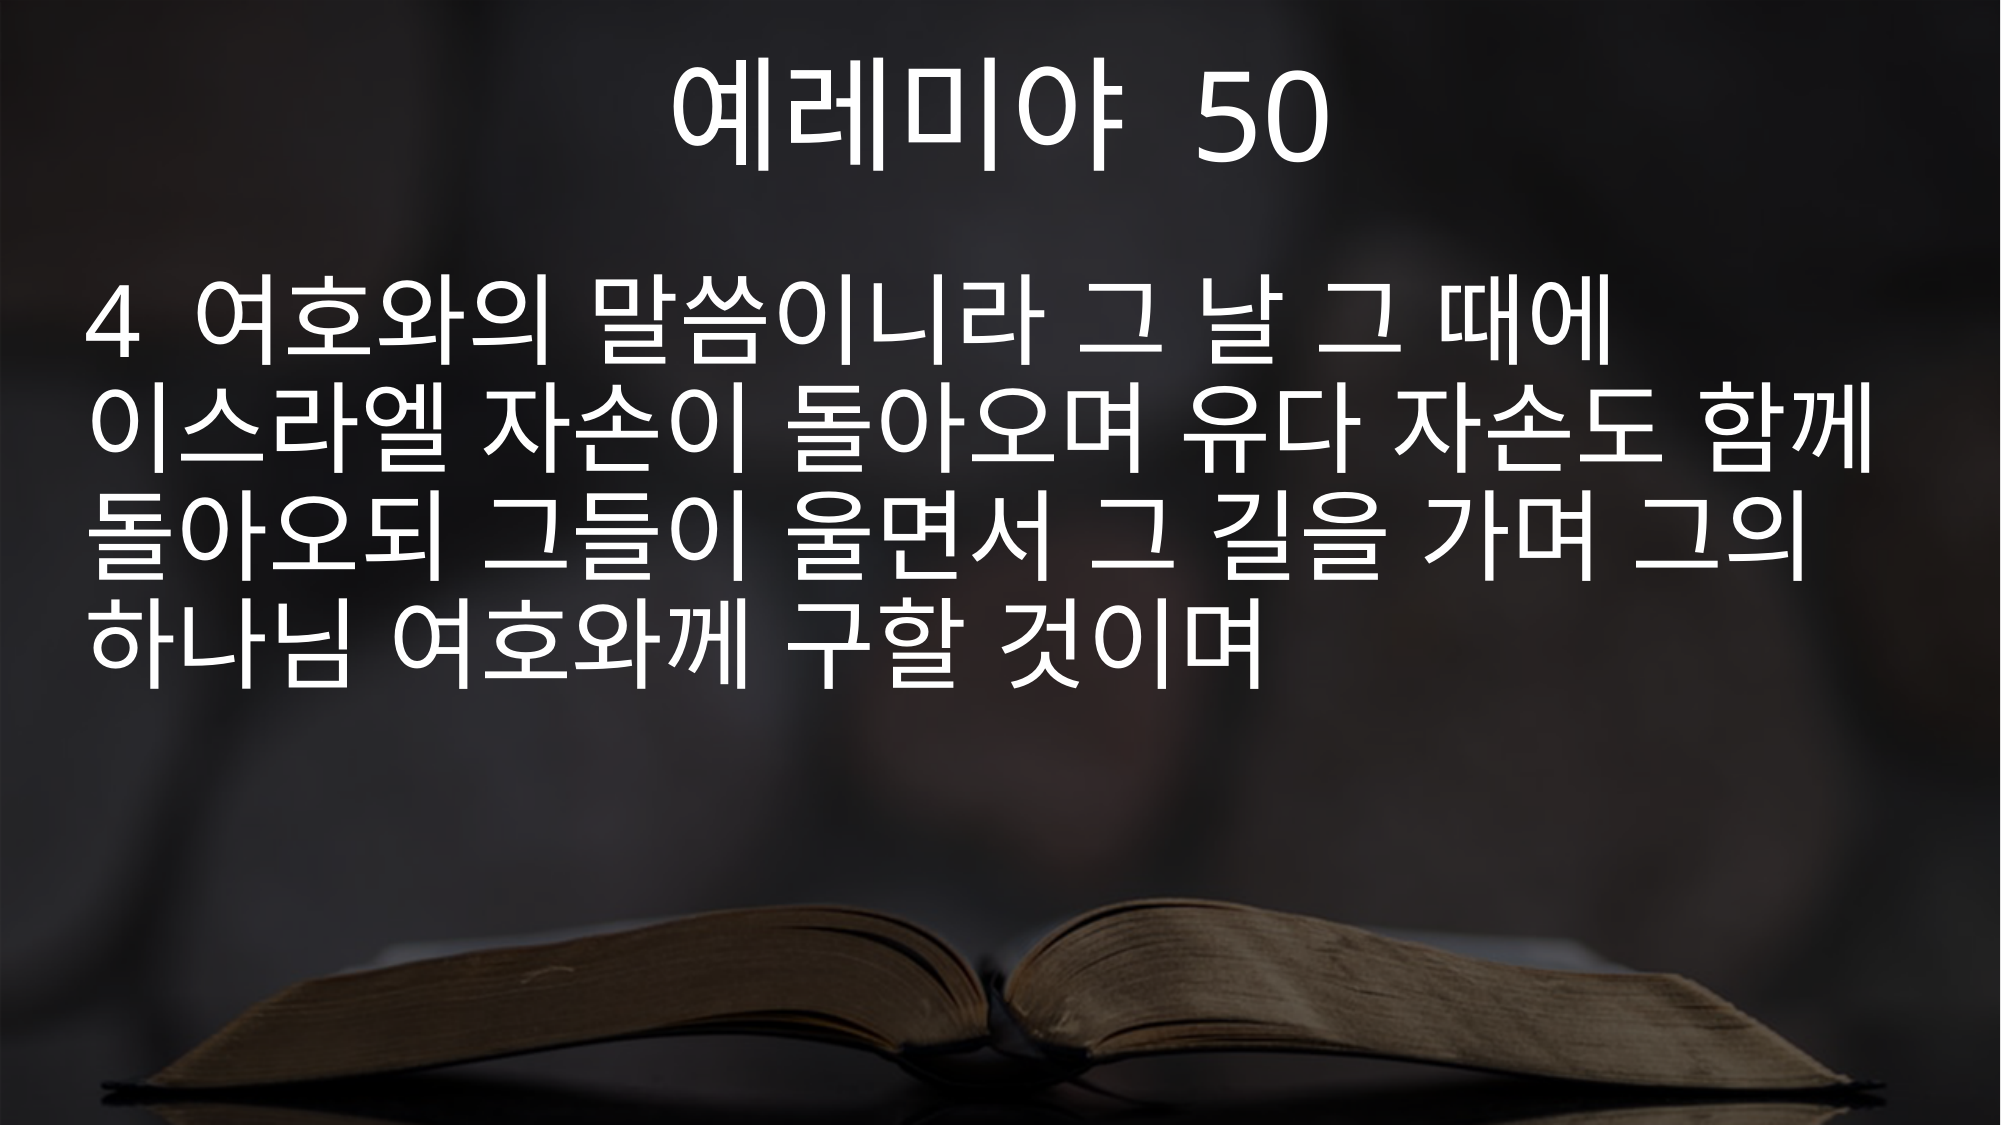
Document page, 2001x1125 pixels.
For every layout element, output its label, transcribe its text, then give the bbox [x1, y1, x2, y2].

footer 예레미야 50 [0, 32, 2000, 192]
picture [0, 0, 2001, 1125]
list 4 여호와의 말씀이니라 그 날 그 때에 이스라엘 자손이 돌아오며 유다 자손도 함께 돌아오되 그들이 울면서 그 길을 가며 그의 하나님 여호와께 구할 것이며 [69, 263, 1953, 423]
